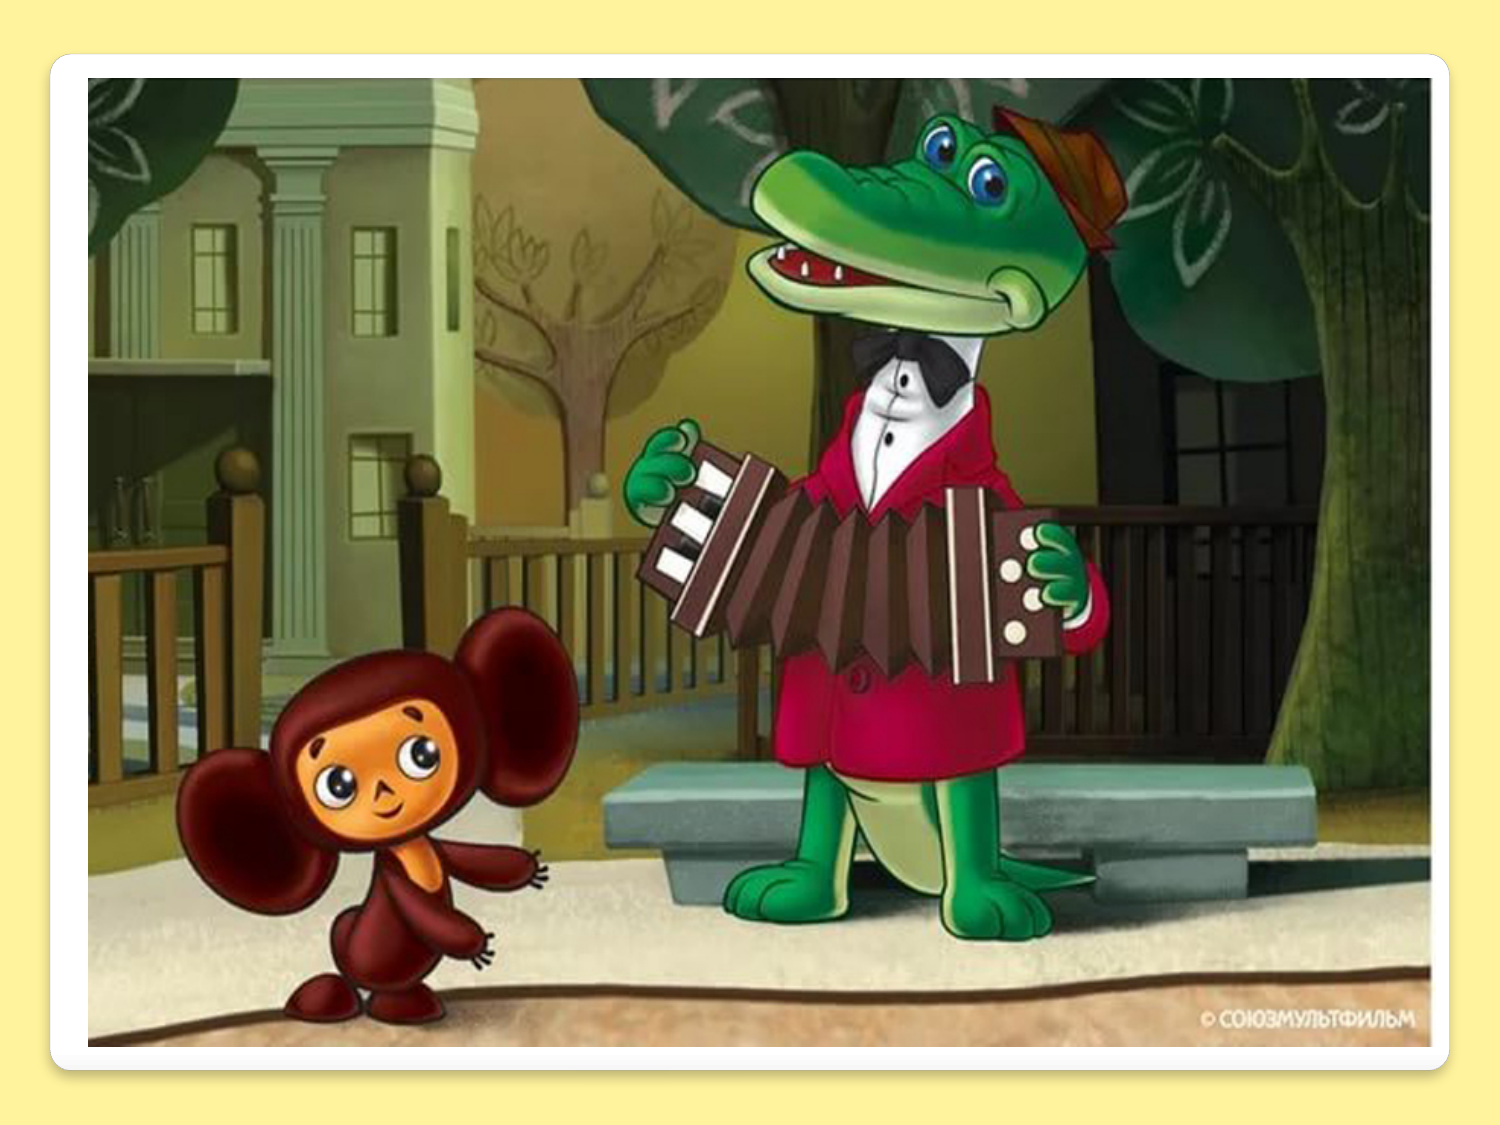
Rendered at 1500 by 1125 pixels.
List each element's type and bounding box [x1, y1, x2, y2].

picture [88, 77, 1436, 1047]
